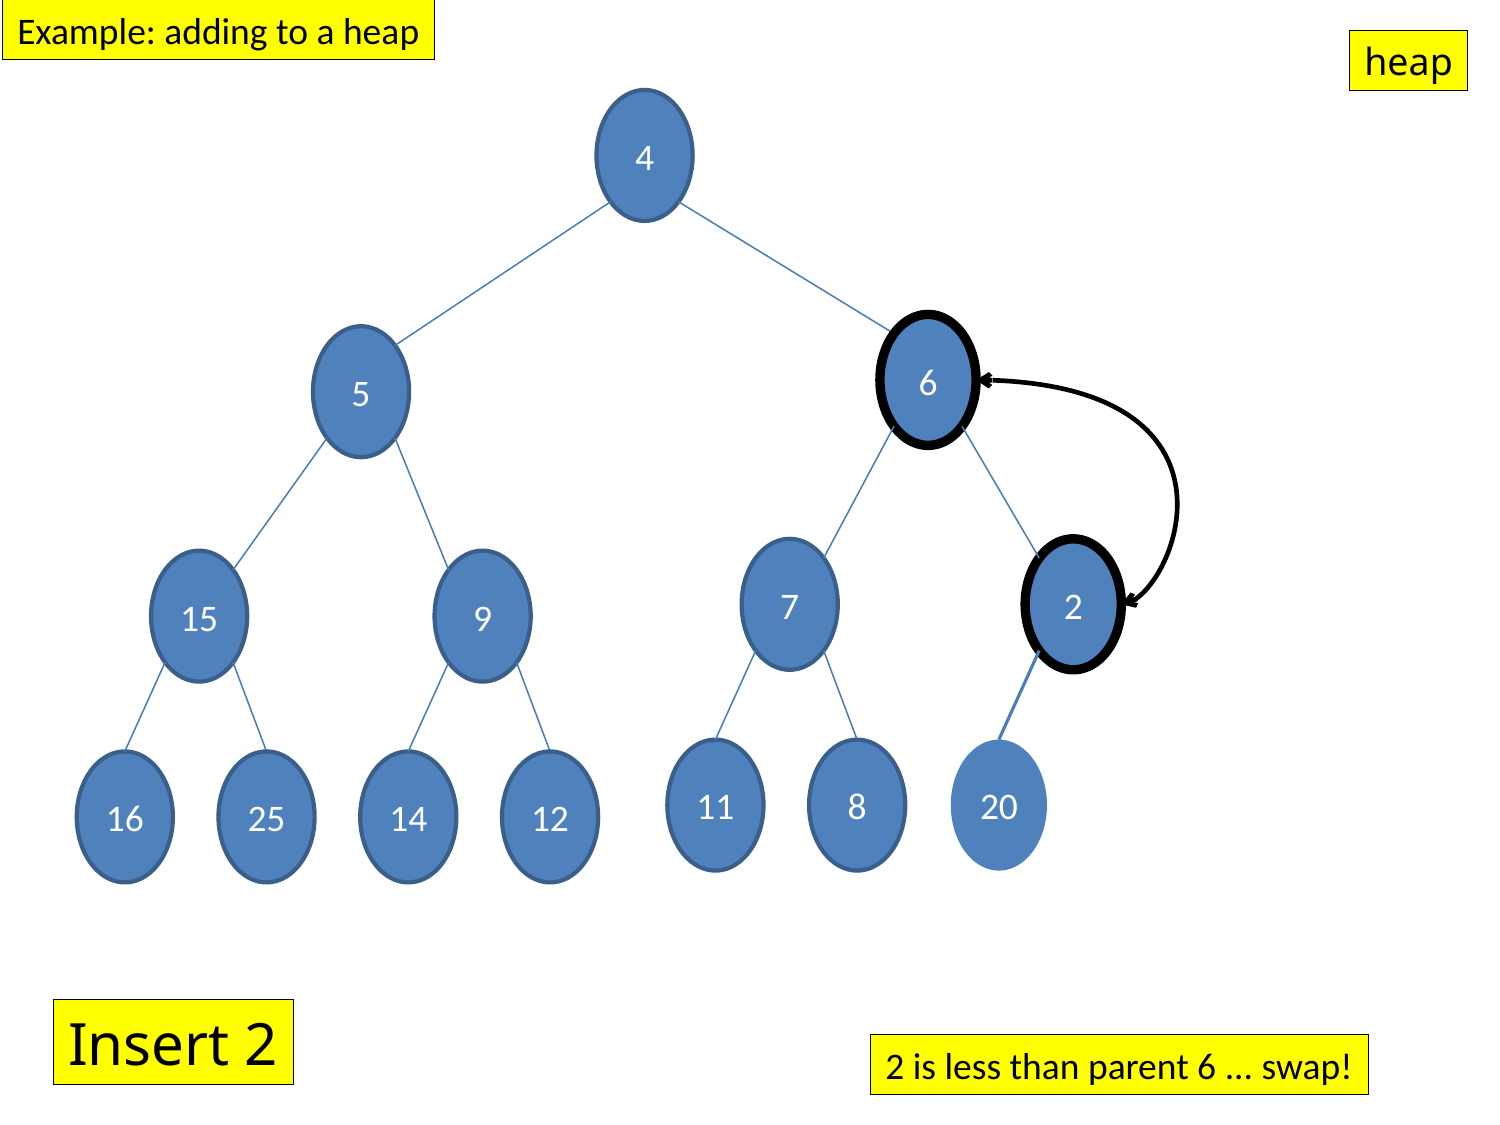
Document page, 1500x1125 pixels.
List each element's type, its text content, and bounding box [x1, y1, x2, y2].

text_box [823, 425, 895, 559]
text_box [950, 538, 1122, 871]
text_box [394, 201, 611, 346]
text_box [678, 201, 895, 334]
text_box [961, 425, 970, 559]
text_box Example: adding to a heap [2, 0, 435, 60]
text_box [666, 538, 906, 871]
text_box 4 [594, 87, 695, 224]
text_box heap [1349, 30, 1468, 91]
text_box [76, 550, 315, 883]
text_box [394, 437, 449, 571]
text_box 5 [310, 324, 412, 460]
text_box 6 [877, 312, 979, 448]
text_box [232, 437, 328, 571]
text_box 2 is less than parent 6 ... swap! [870, 1034, 1369, 1095]
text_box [975, 379, 1122, 605]
text_box Insert 2 [53, 999, 294, 1085]
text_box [359, 550, 599, 883]
